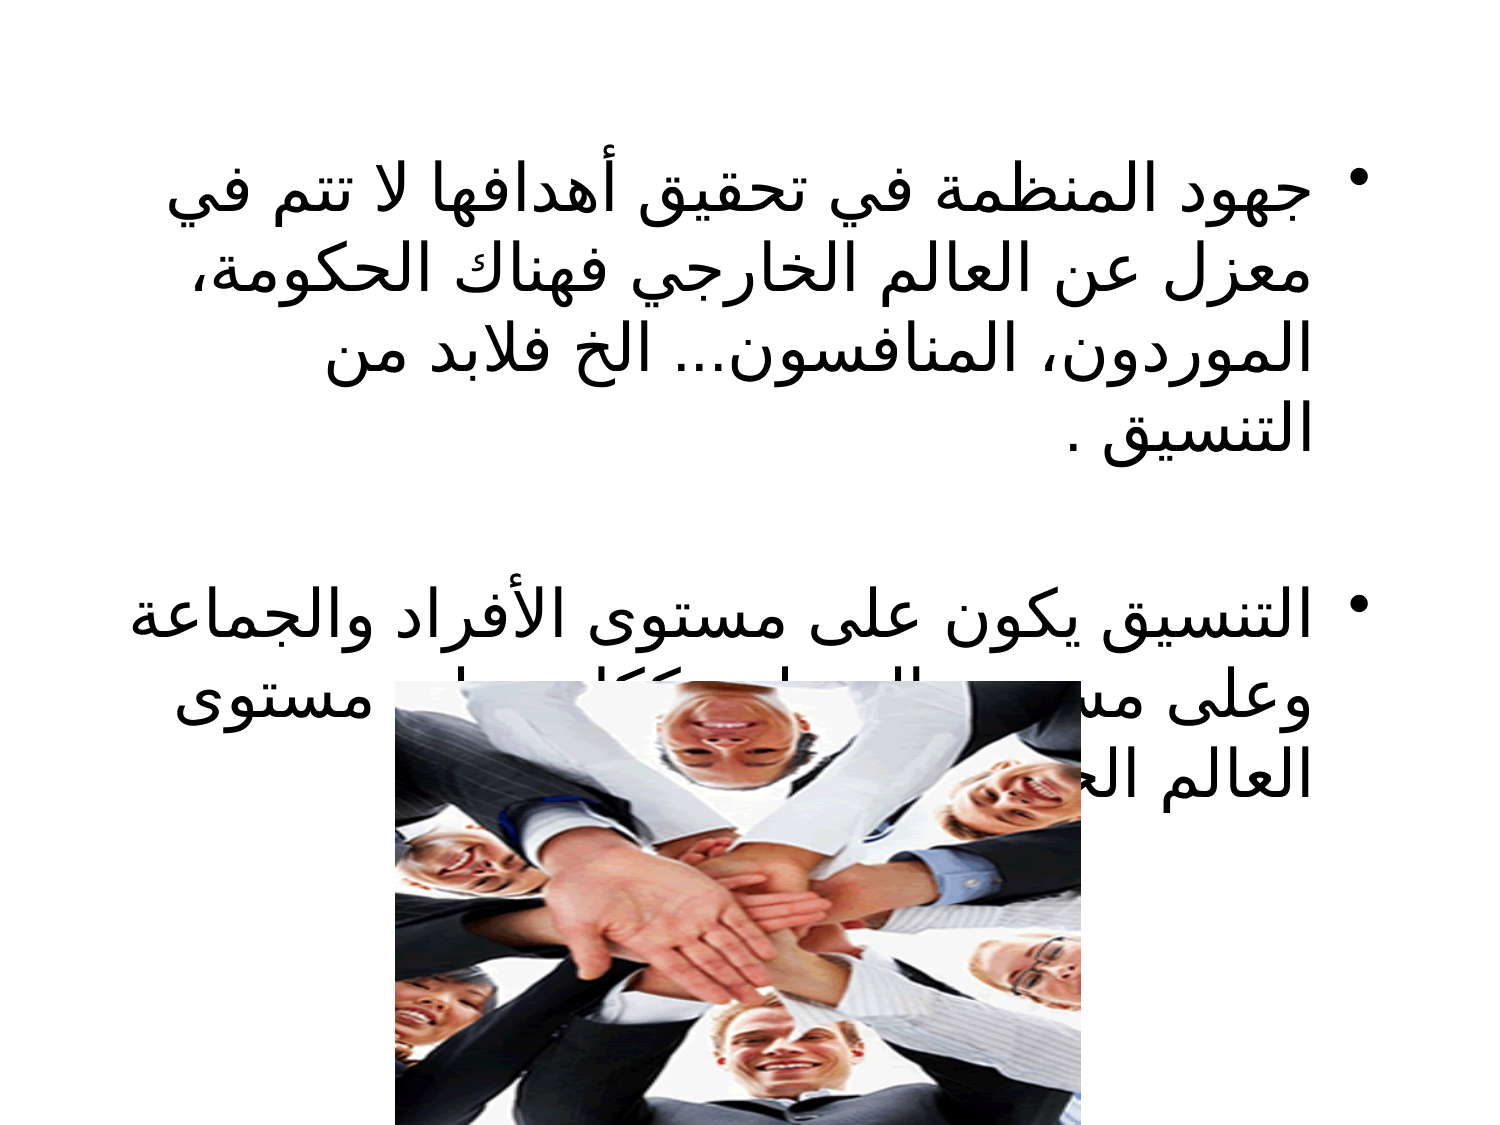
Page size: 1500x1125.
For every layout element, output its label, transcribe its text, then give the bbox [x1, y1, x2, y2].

picture [395, 680, 1081, 1125]
list جهود المنظمة في تحقيق أهدافها لا تتم في معزل عن العالم الخارجي فهناك الحكومة، الموردون، المنافسون... الخ فلابد من التنسيق . التنسيق يكون على مستوى الأفراد والجماعة وعلى مستوى المنظمة ككل وعلى مستوى العالم الخارجي. [111, 136, 1388, 847]
